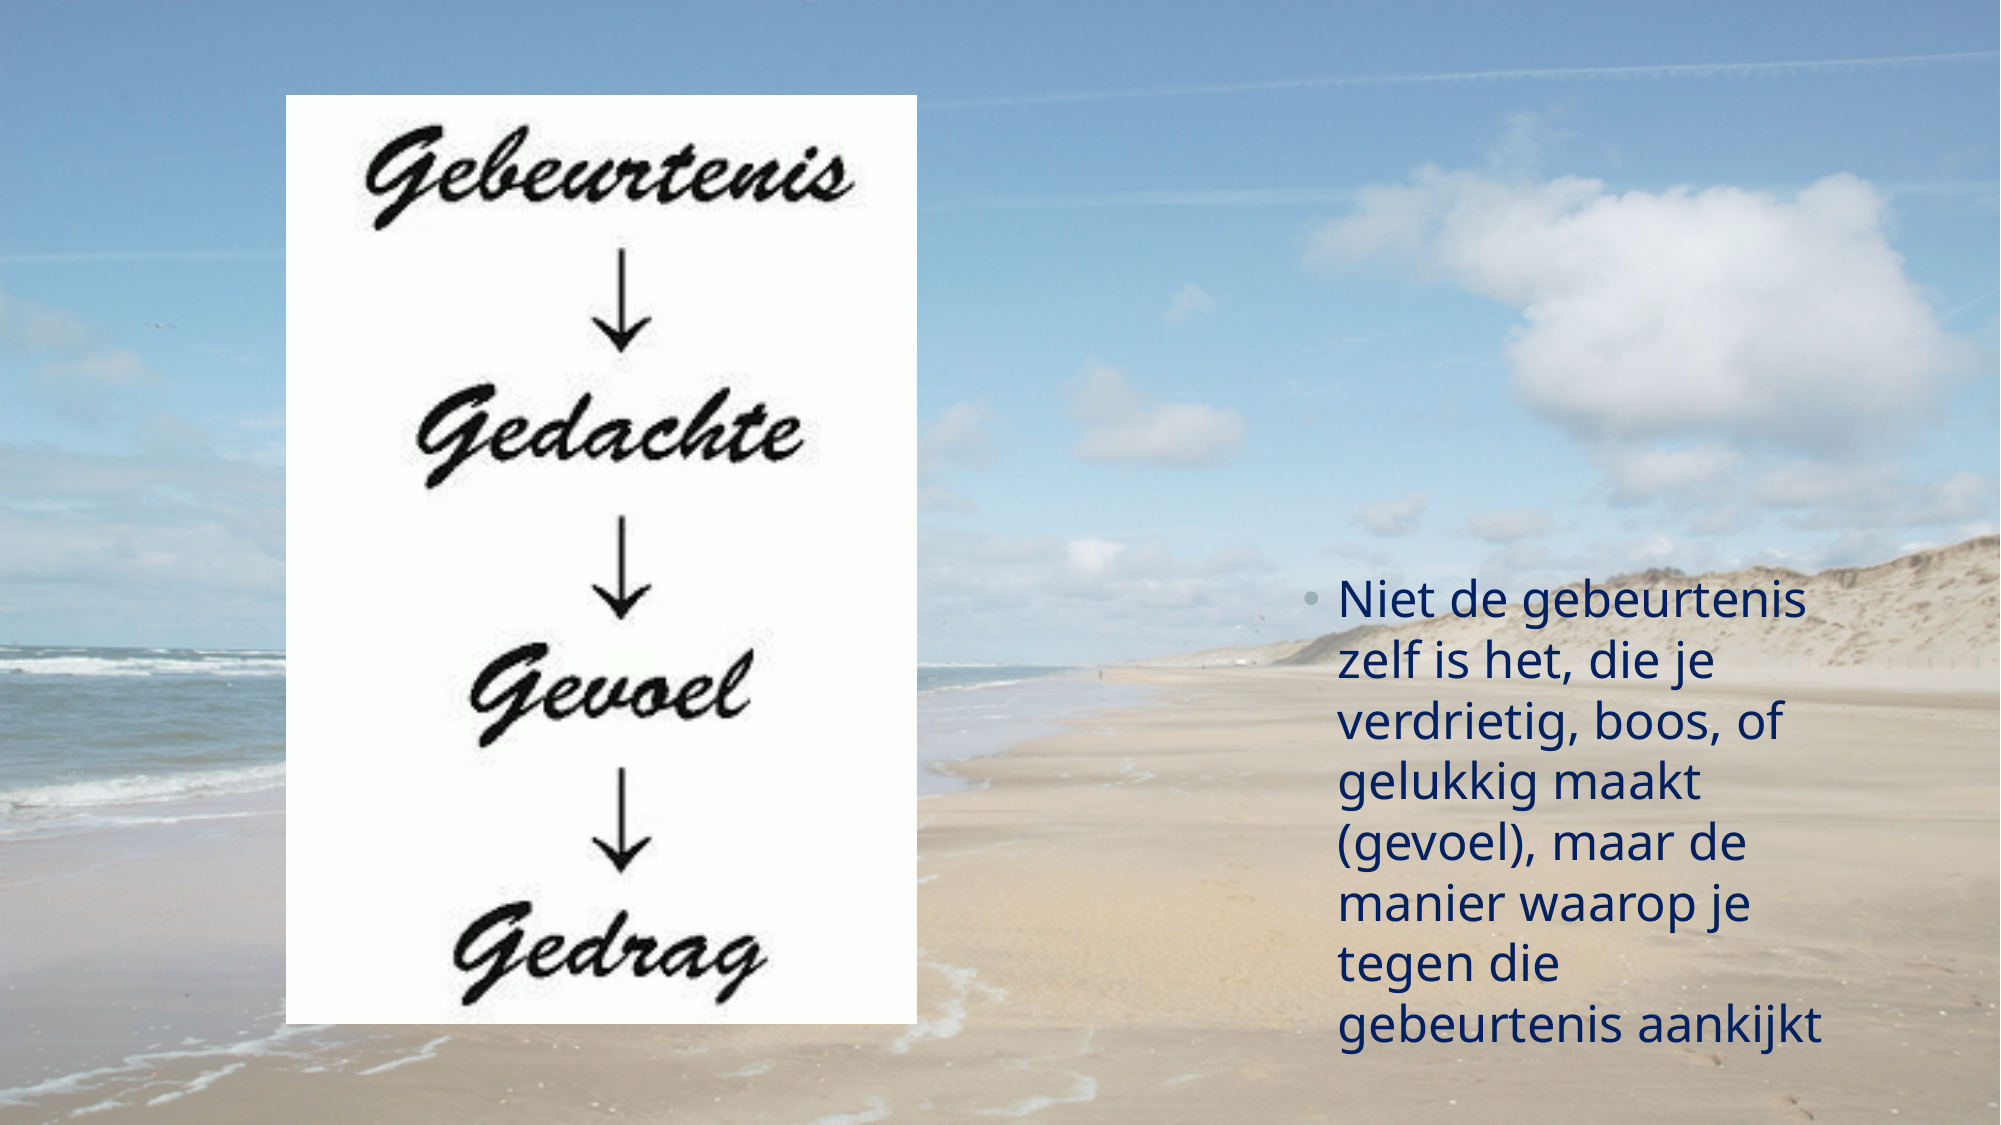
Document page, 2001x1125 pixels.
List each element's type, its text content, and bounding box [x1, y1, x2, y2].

picture [286, 95, 917, 1024]
list Niet de gebeurtenis zelf is het, die je verdrietig, boos, of gelukkig maakt (gevoel), maar de manier waarop je tegen die gebeurtenis aankijkt [1287, 559, 1850, 1069]
